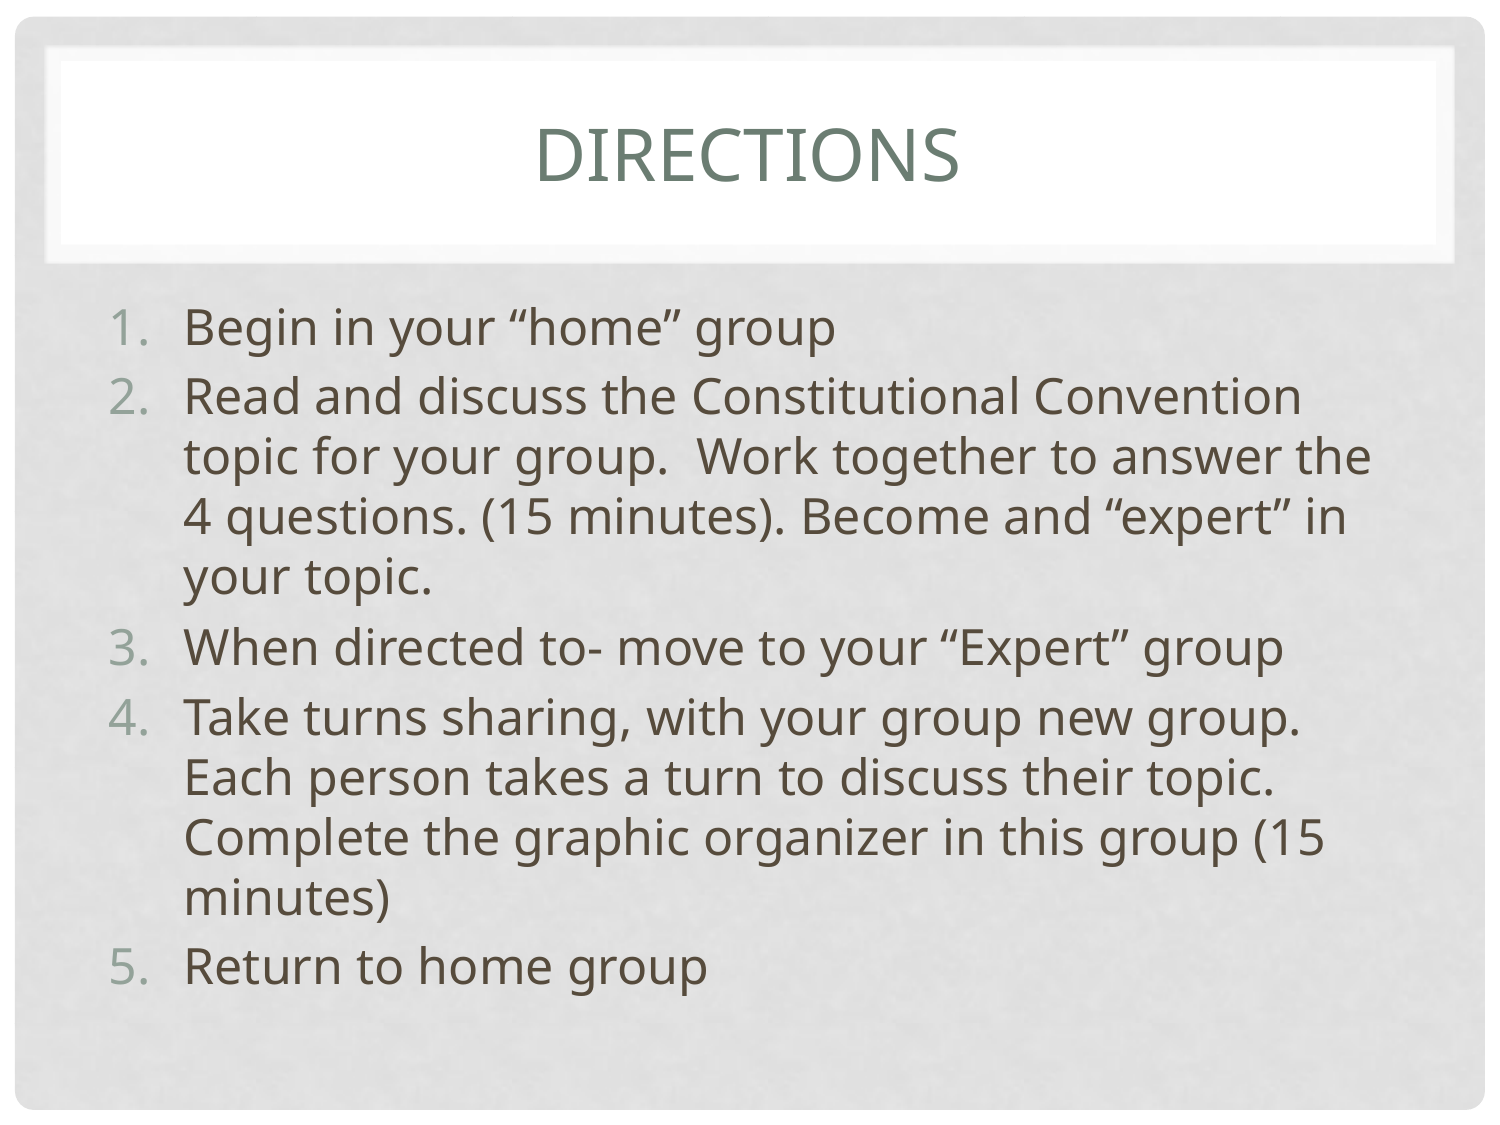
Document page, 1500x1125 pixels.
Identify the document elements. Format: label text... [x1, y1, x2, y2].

list Begin in your “home” group Read and discuss the Constitutional Convention topic for your group. Work together to answer the 4 questions. (15 minutes). Become and “expert” in your topic. When directed to- move to your “Expert” group Take turns sharing, with your group new group. Each person takes a turn to discuss their topic. Complete the graphic organizer in this group (15 minutes) Return to home group [75, 287, 1425, 1005]
title Directions [69, 66, 1425, 238]
